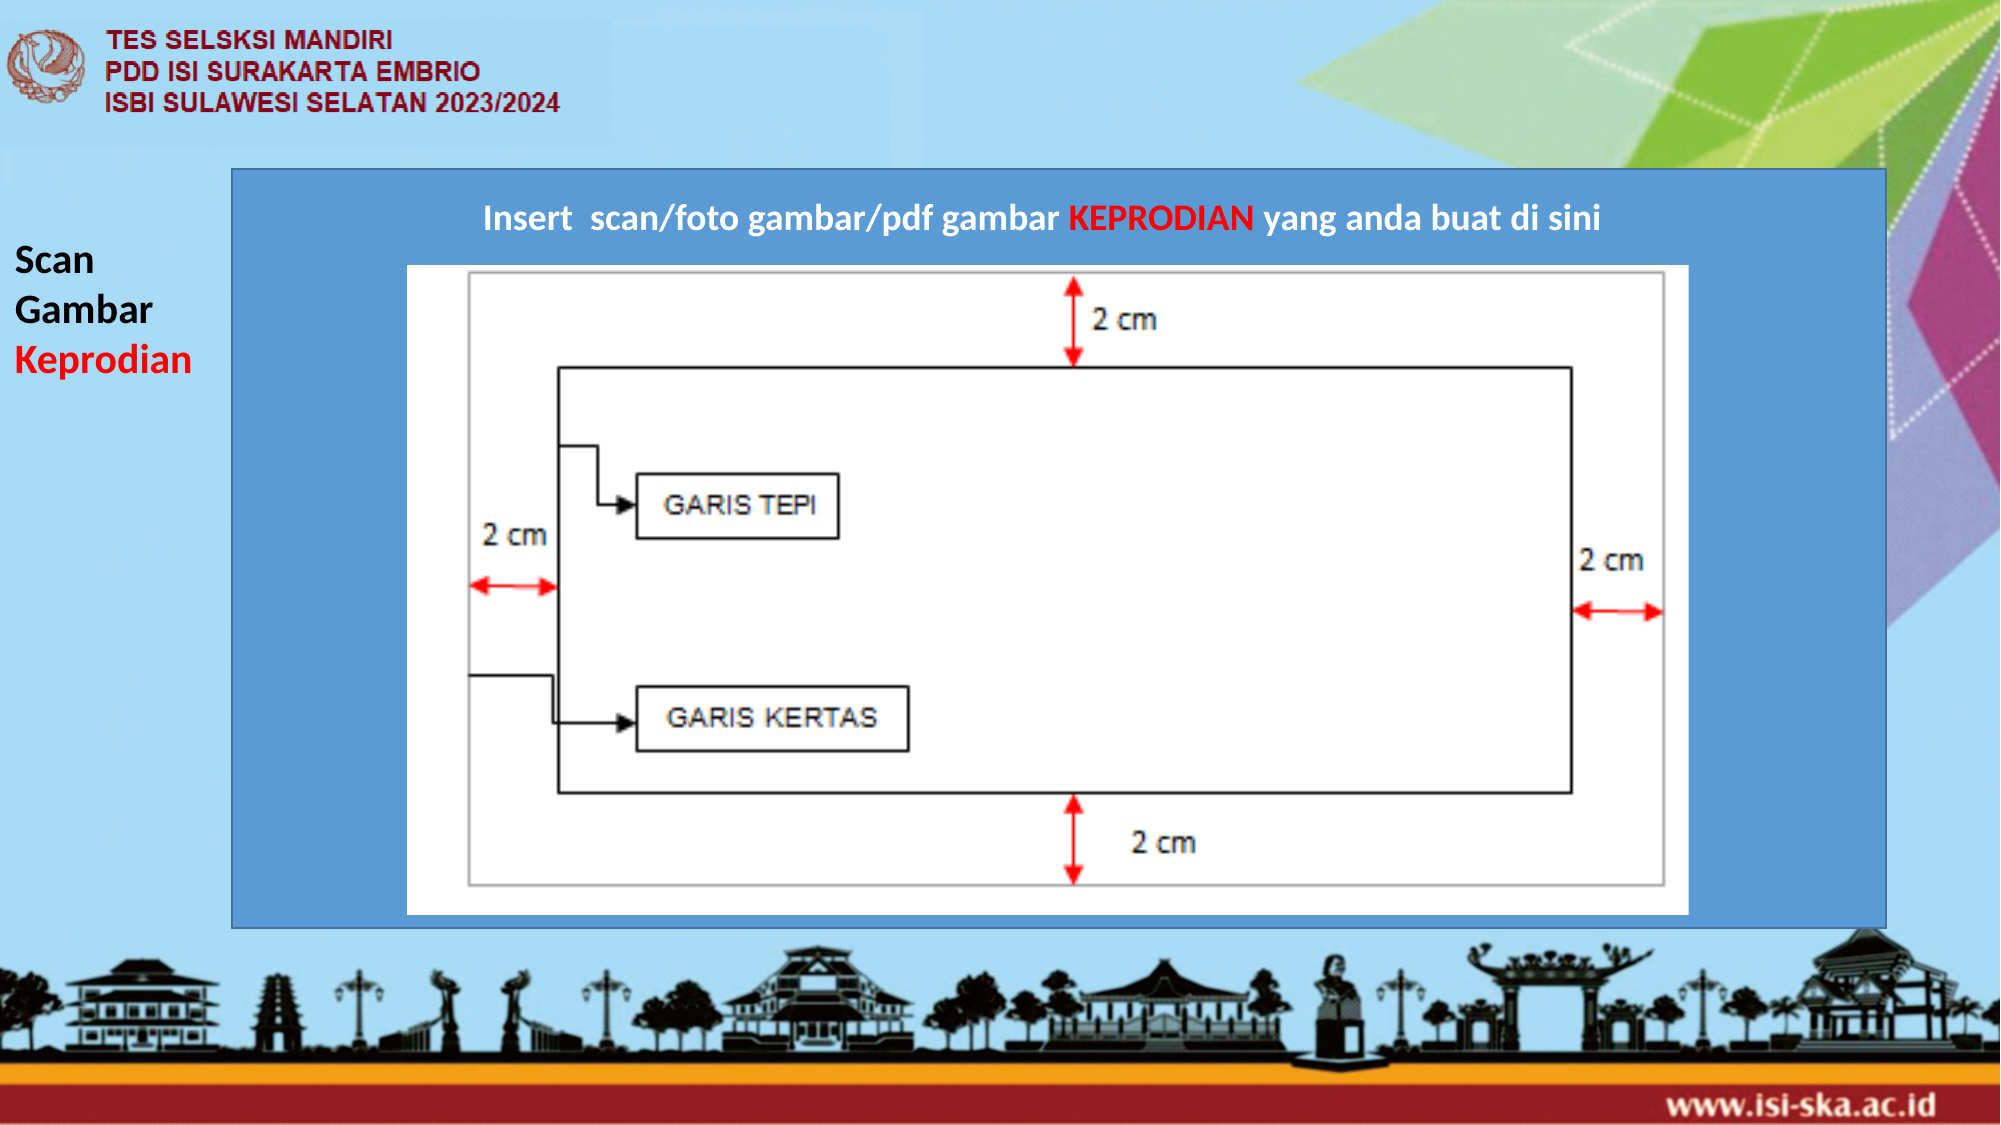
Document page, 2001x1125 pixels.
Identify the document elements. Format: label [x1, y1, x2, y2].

list [0, 0, 2000, 1125]
picture [407, 265, 1689, 915]
text_box [0, 169, 1886, 928]
